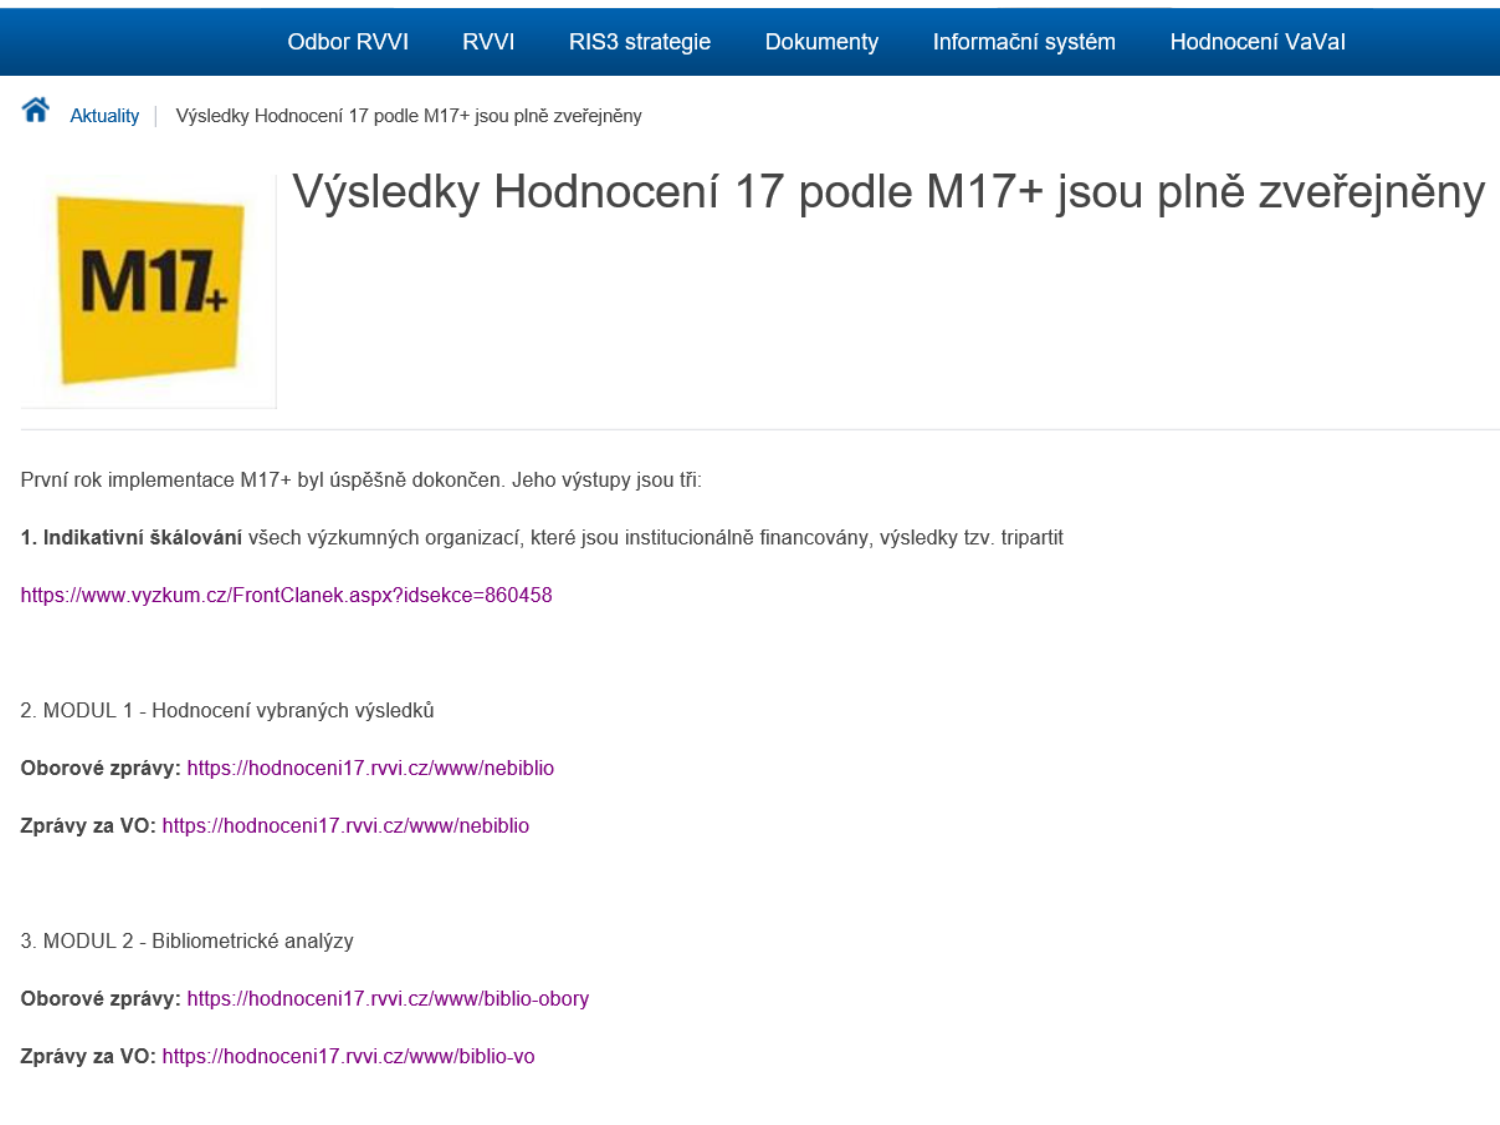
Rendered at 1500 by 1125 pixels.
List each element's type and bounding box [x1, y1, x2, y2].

list [0, 7, 1500, 1107]
